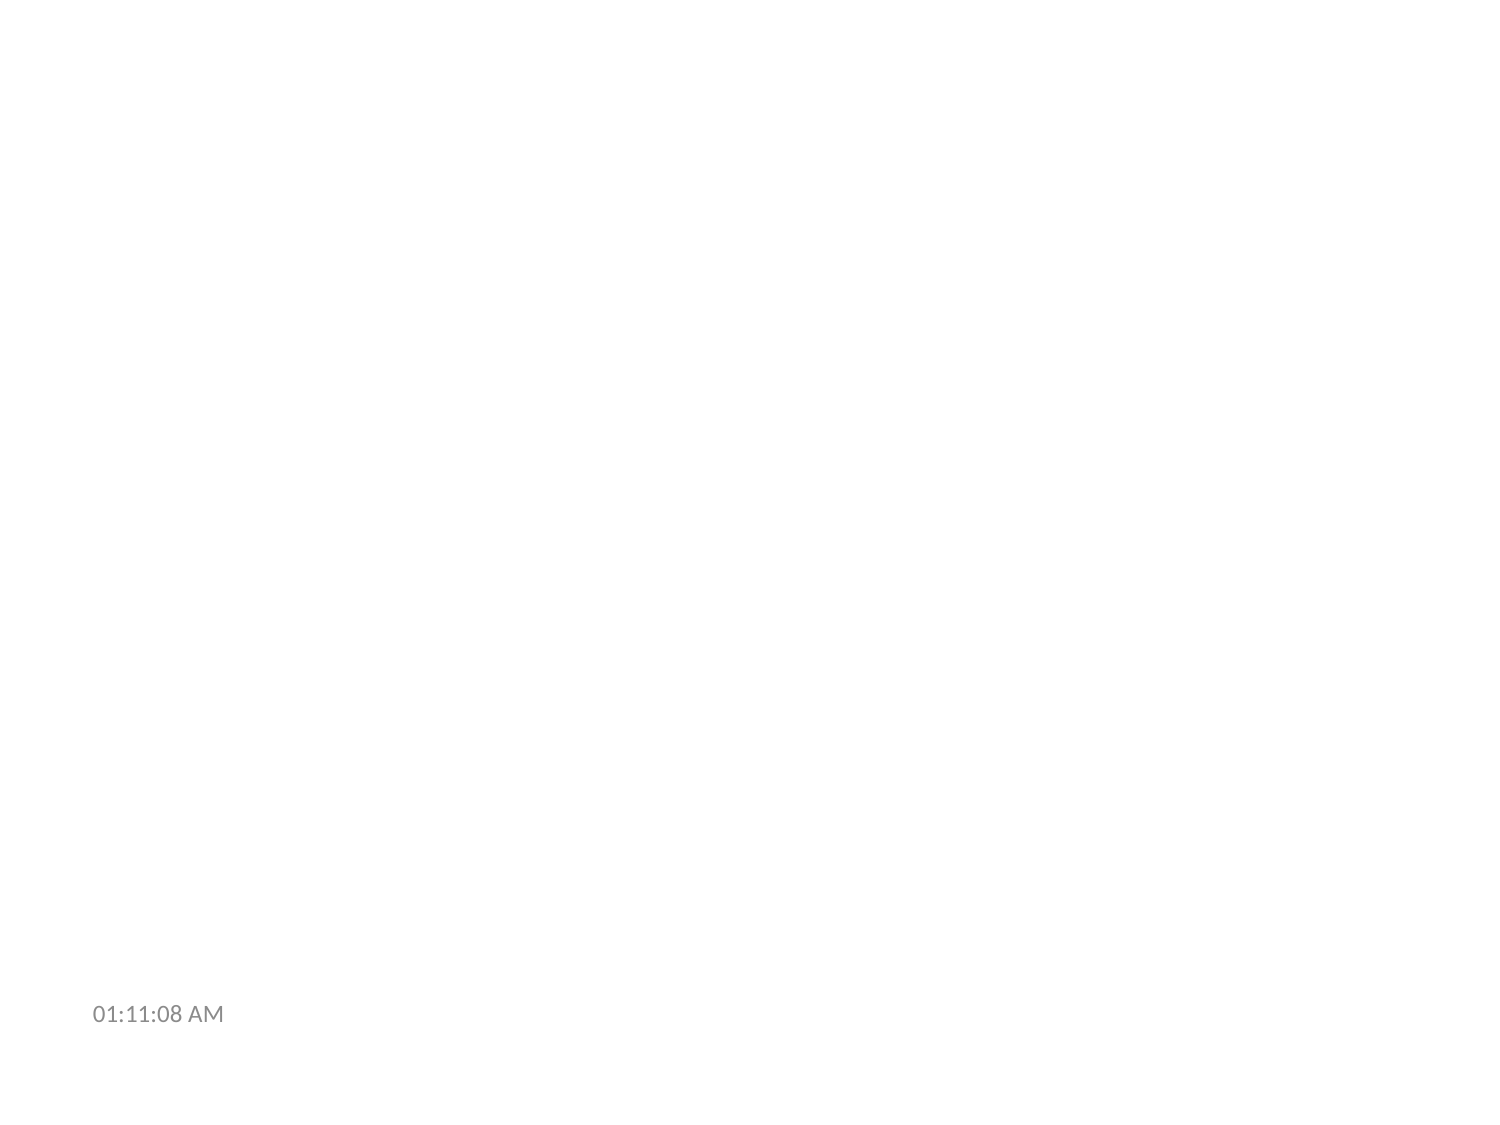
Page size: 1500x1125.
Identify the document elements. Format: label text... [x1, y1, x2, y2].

text_box 3:35:09 PM [77, 982, 428, 1043]
